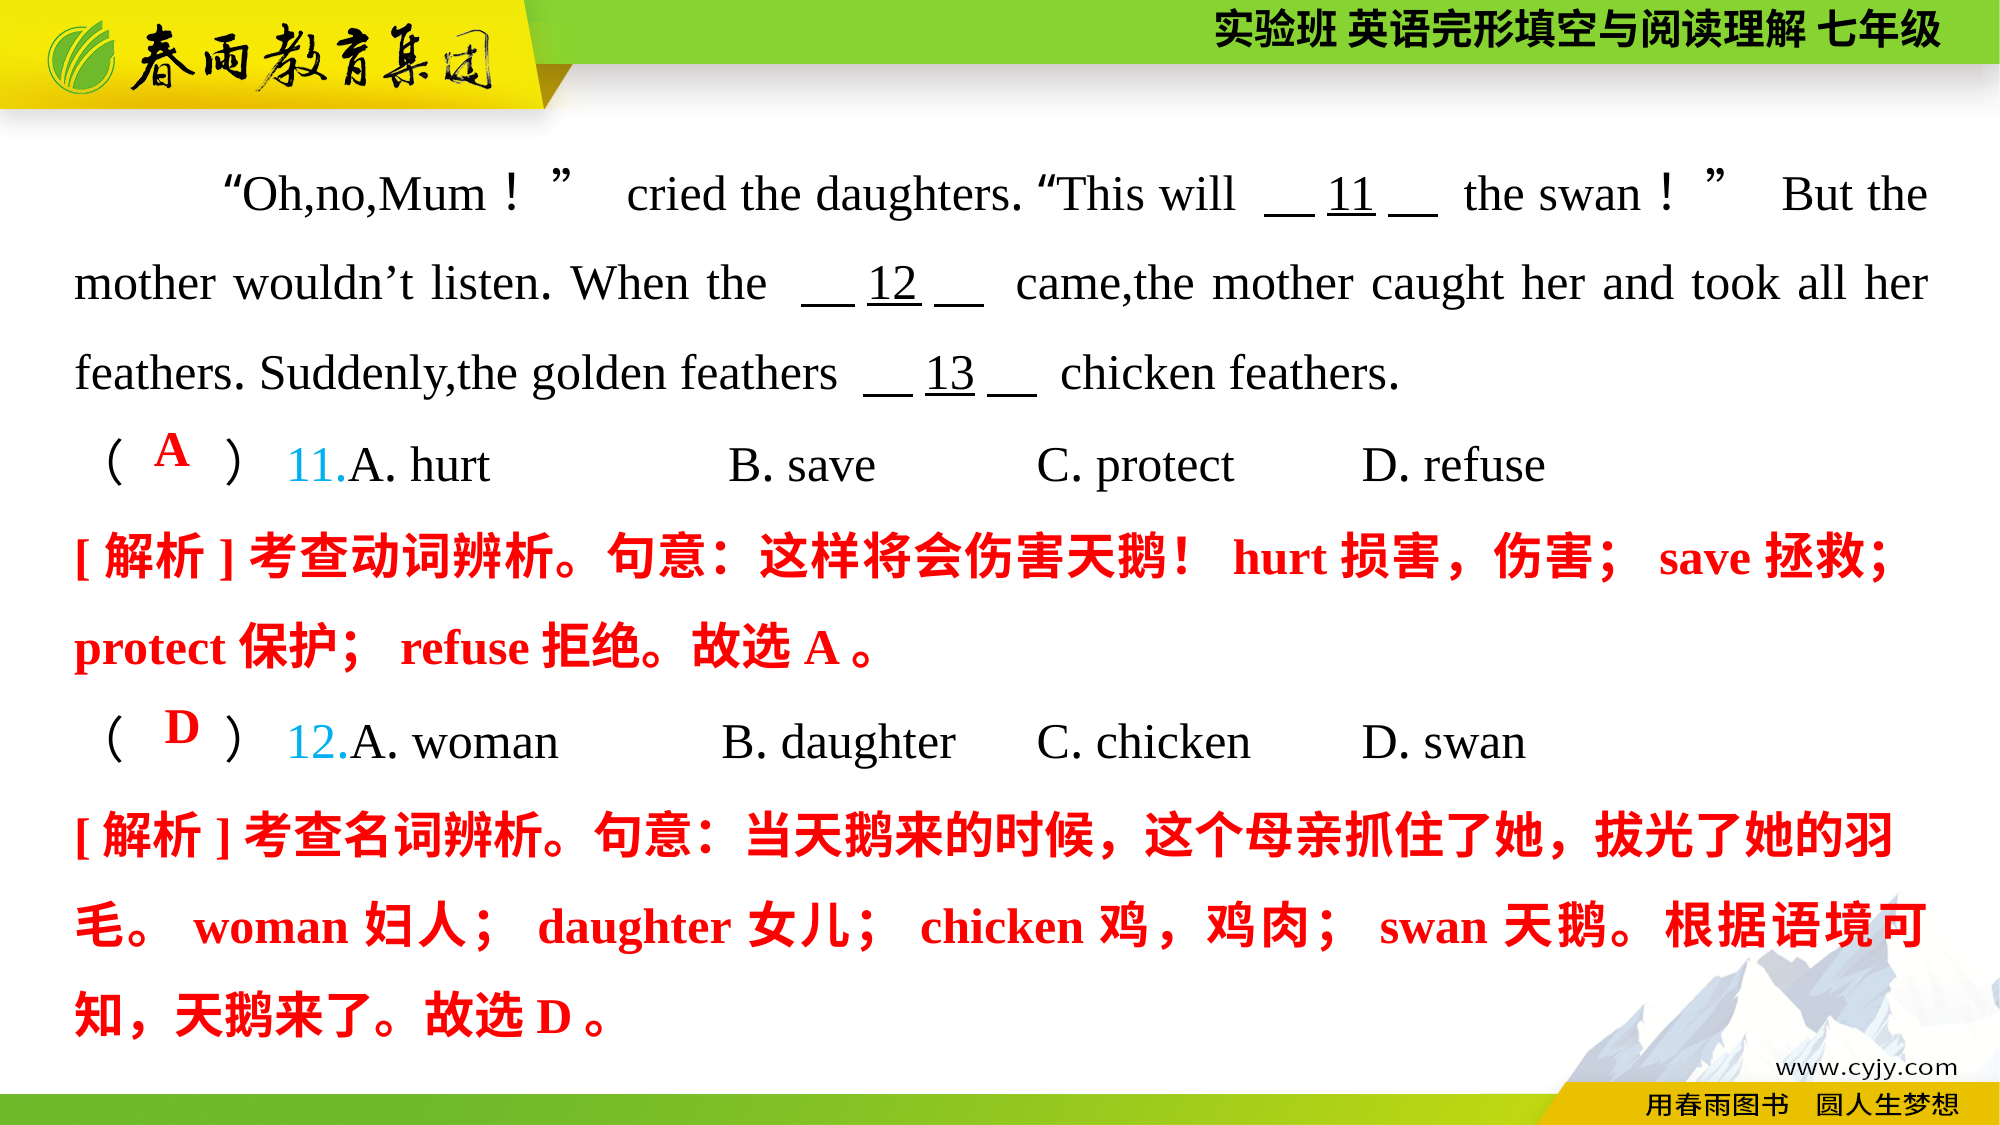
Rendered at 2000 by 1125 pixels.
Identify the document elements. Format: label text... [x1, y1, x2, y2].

text_box [解析]考查动词辨析。句意：这样将会伤害天鹅！hurt损害，伤害；save拯救；protect保护；refuse拒绝。故选A。 [59, 486, 1944, 671]
text_box D [149, 685, 216, 761]
text_box （ ）12.A. woman B. daughter C. chicken D. swan [59, 671, 1944, 765]
text_box [解析]考查名词辨析。句意：当天鹅来的时候，这个母亲抓住了她，拔光了她的羽 毛。woman妇人；daughter女儿；chicken鸡，鸡肉；swan天鹅。根据语境可知，天鹅来了。故选D。 [59, 765, 1944, 1051]
list “Oh,no,Mum！” cried the daughters. “This will 11 the swan！” But the mother wouldn’t listen. When the 12 came,the mother caught her and took all her feathers. Suddenly,the golden feathers 13 chicken feathers. [59, 122, 1944, 394]
text_box （ ）11.A. hurt B. save C. protect D. refuse [59, 394, 1944, 486]
picture [0, 0, 2000, 1125]
text_box A [138, 408, 205, 484]
